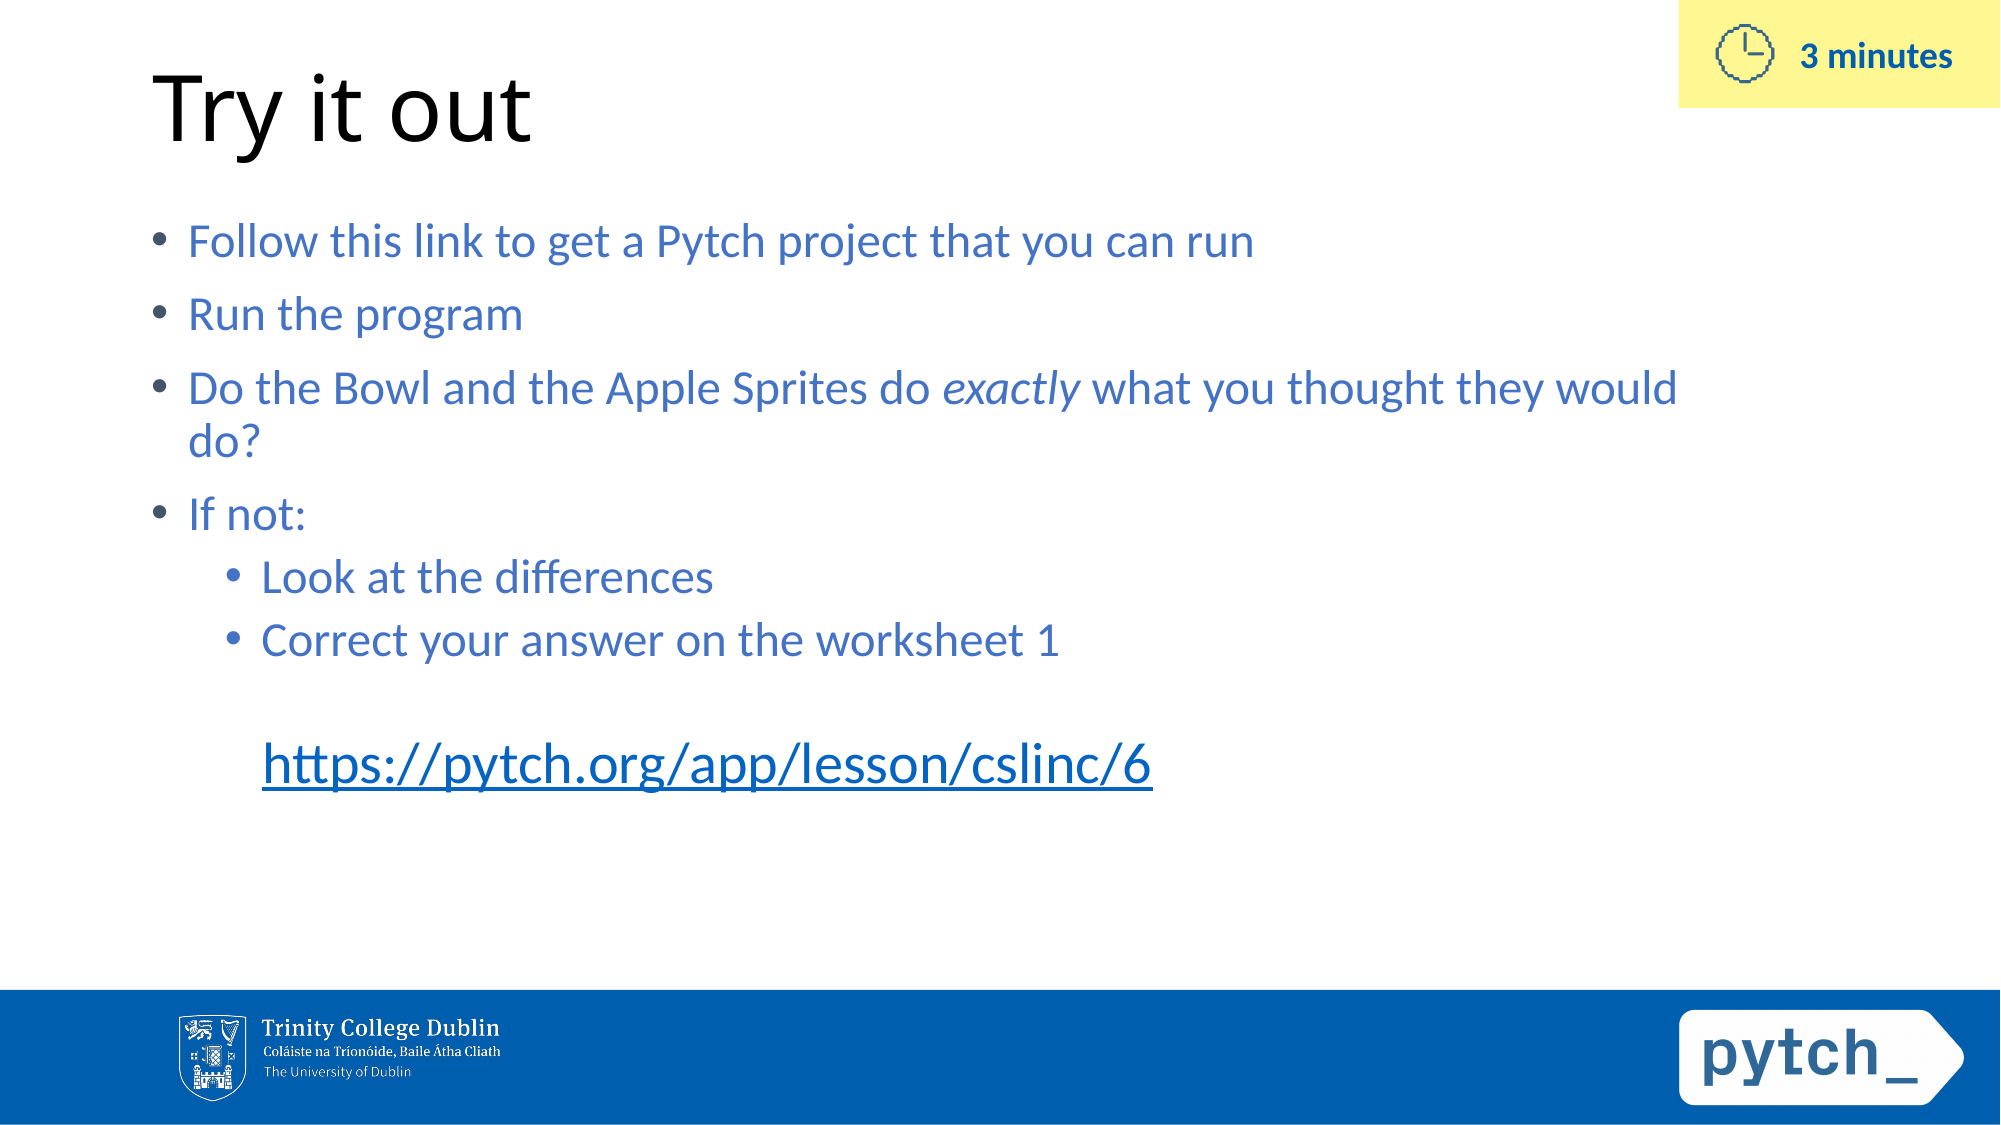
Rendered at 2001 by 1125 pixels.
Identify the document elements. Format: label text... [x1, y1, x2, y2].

picture [178, 1014, 502, 1102]
title Try it out [137, 33, 1863, 189]
picture [1590, 894, 2001, 1125]
text_box https://pytch.org/app/lesson/cslinc/6 [247, 717, 1360, 803]
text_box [1678, 0, 2000, 108]
list Follow this link to get a Pytch project that you can run Run the program Do the Bowl and the Apple Sprites do exactly what you thought they would do? If not: Look at the differences Correct your answer on the worksheet 1 [136, 207, 1701, 677]
